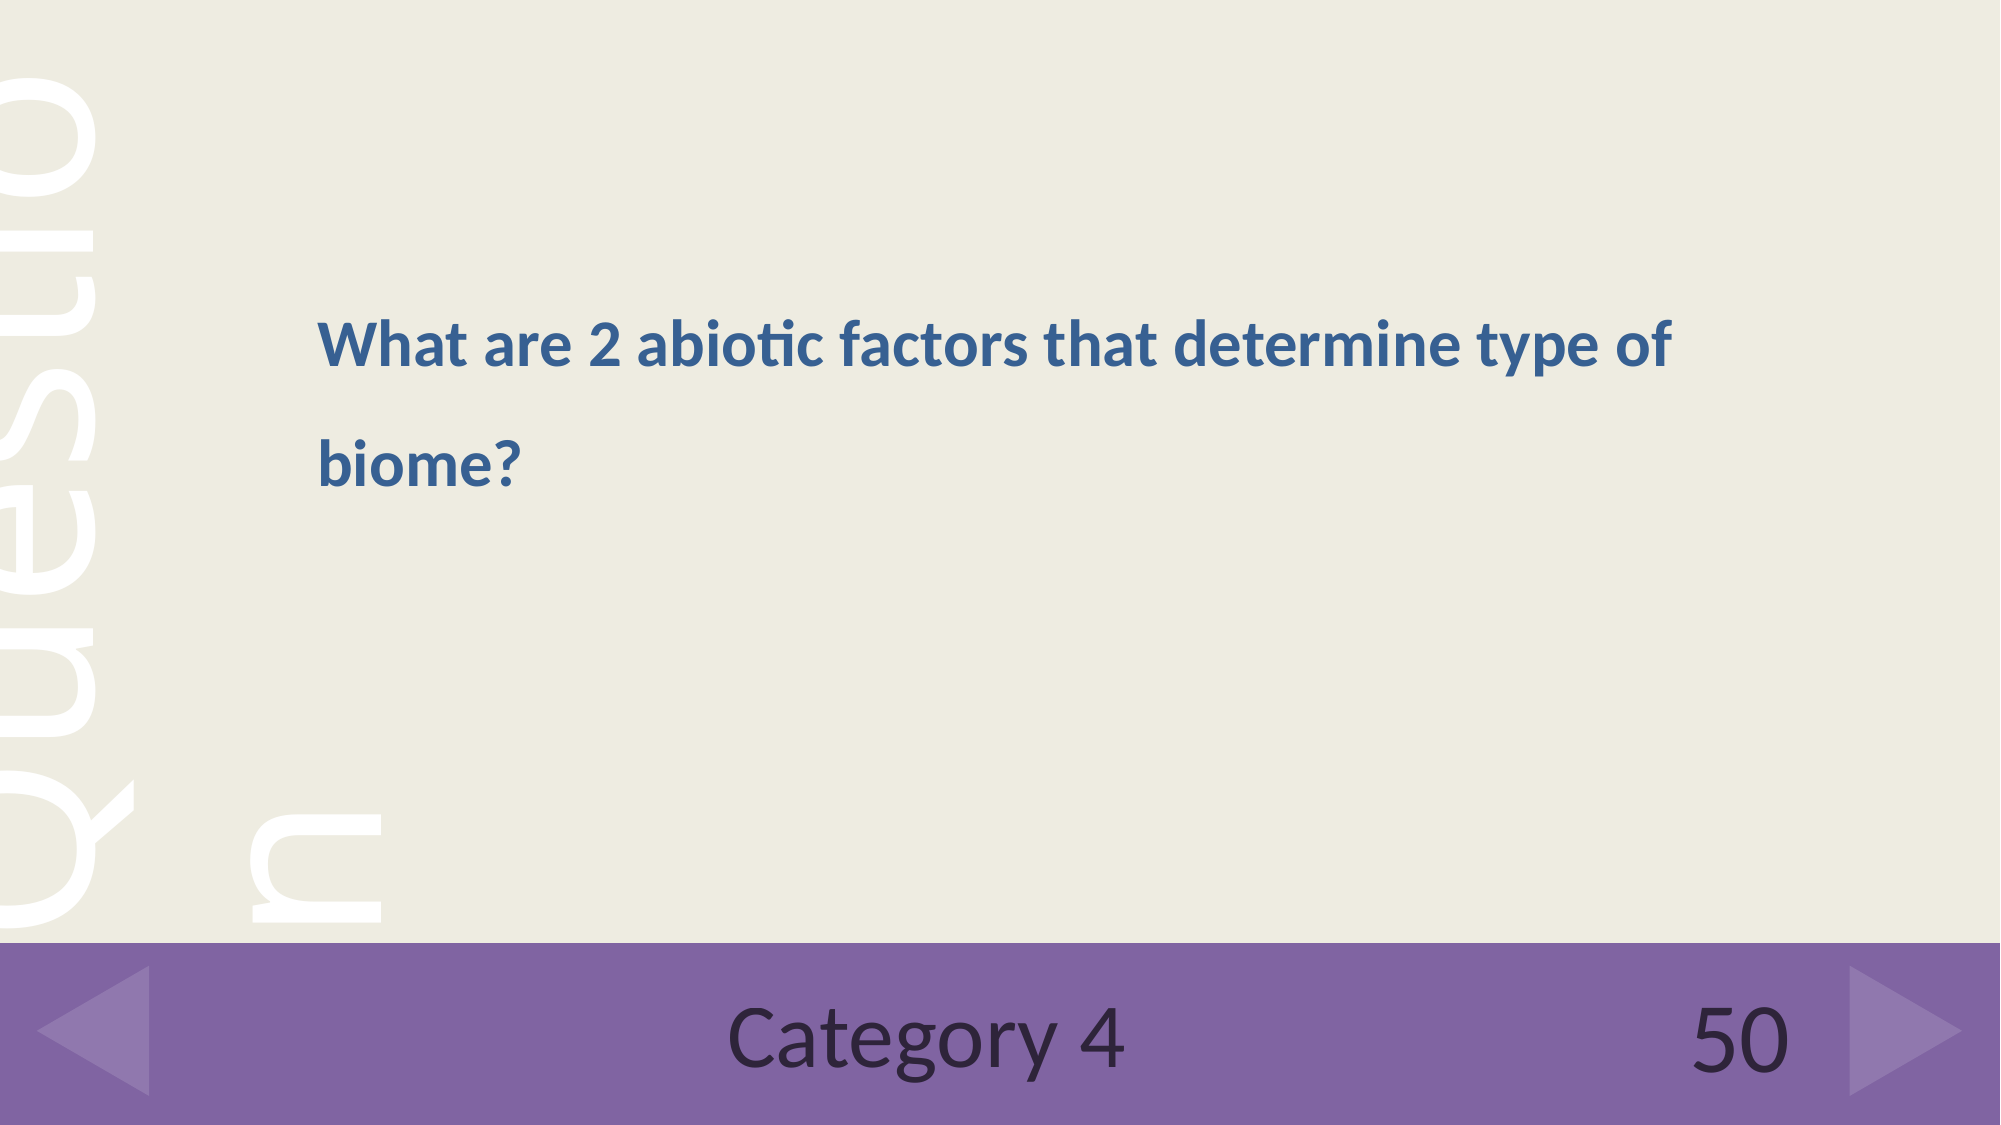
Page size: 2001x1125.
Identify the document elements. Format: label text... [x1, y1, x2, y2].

list What are 2 abiotic factors that determine type of biome? [302, 149, 1889, 850]
title Category 4 [26, 937, 1827, 1125]
